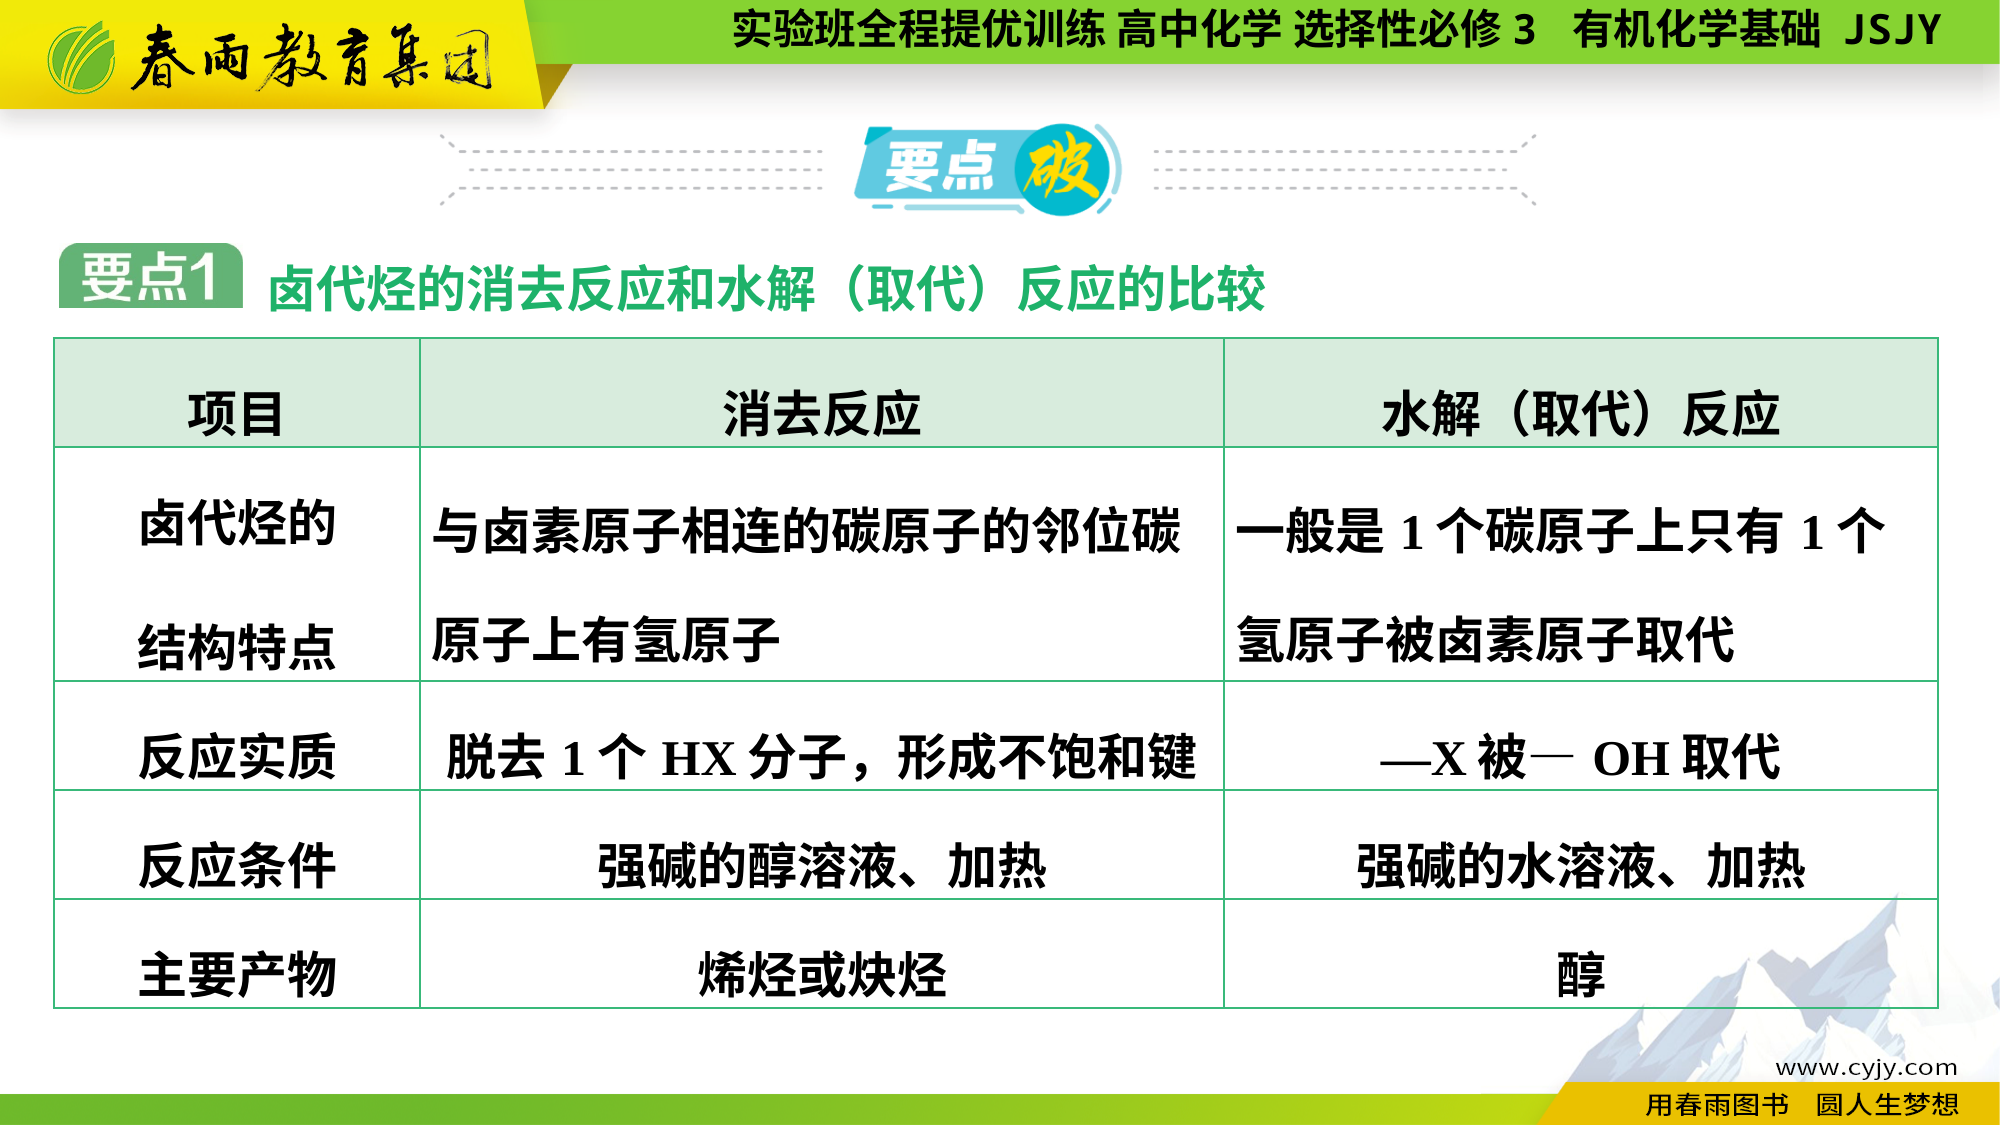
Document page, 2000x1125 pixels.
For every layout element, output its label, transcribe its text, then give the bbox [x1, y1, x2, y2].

table_cell 卤代烃的 结构特点 [55, 448, 419, 680]
table_cell 反应实质 [55, 682, 419, 789]
table_cell 强碱的醇溶液、加热 [421, 791, 1223, 898]
table_header 消去反应 [421, 339, 1223, 446]
picture [0, 0, 2000, 1125]
table_cell 醇 [1225, 900, 1937, 1007]
list 卤代烃的消去反应和水解（取代）反应的比较 [59, 219, 1944, 315]
table_cell 与卤素原子相连的碳原子的邻位碳原子上有氢原子 [421, 448, 1223, 680]
table_cell —X被—OH取代 [1225, 682, 1937, 789]
table_cell 脱去1个HX分子，形成不饱和键 [421, 682, 1223, 789]
table_header 水解（取代）反应 [1225, 339, 1937, 446]
table_cell 强碱的水溶液、加热 [1225, 791, 1937, 898]
table_cell 主要产物 [55, 900, 419, 1007]
table_cell 一般是1个碳原子上只有1个氢原子被卤素原子取代 [1225, 448, 1937, 680]
table_cell 烯烃或炔烃 [421, 900, 1223, 1007]
table_header 项目 [55, 339, 419, 446]
table_cell 反应条件 [55, 791, 419, 898]
